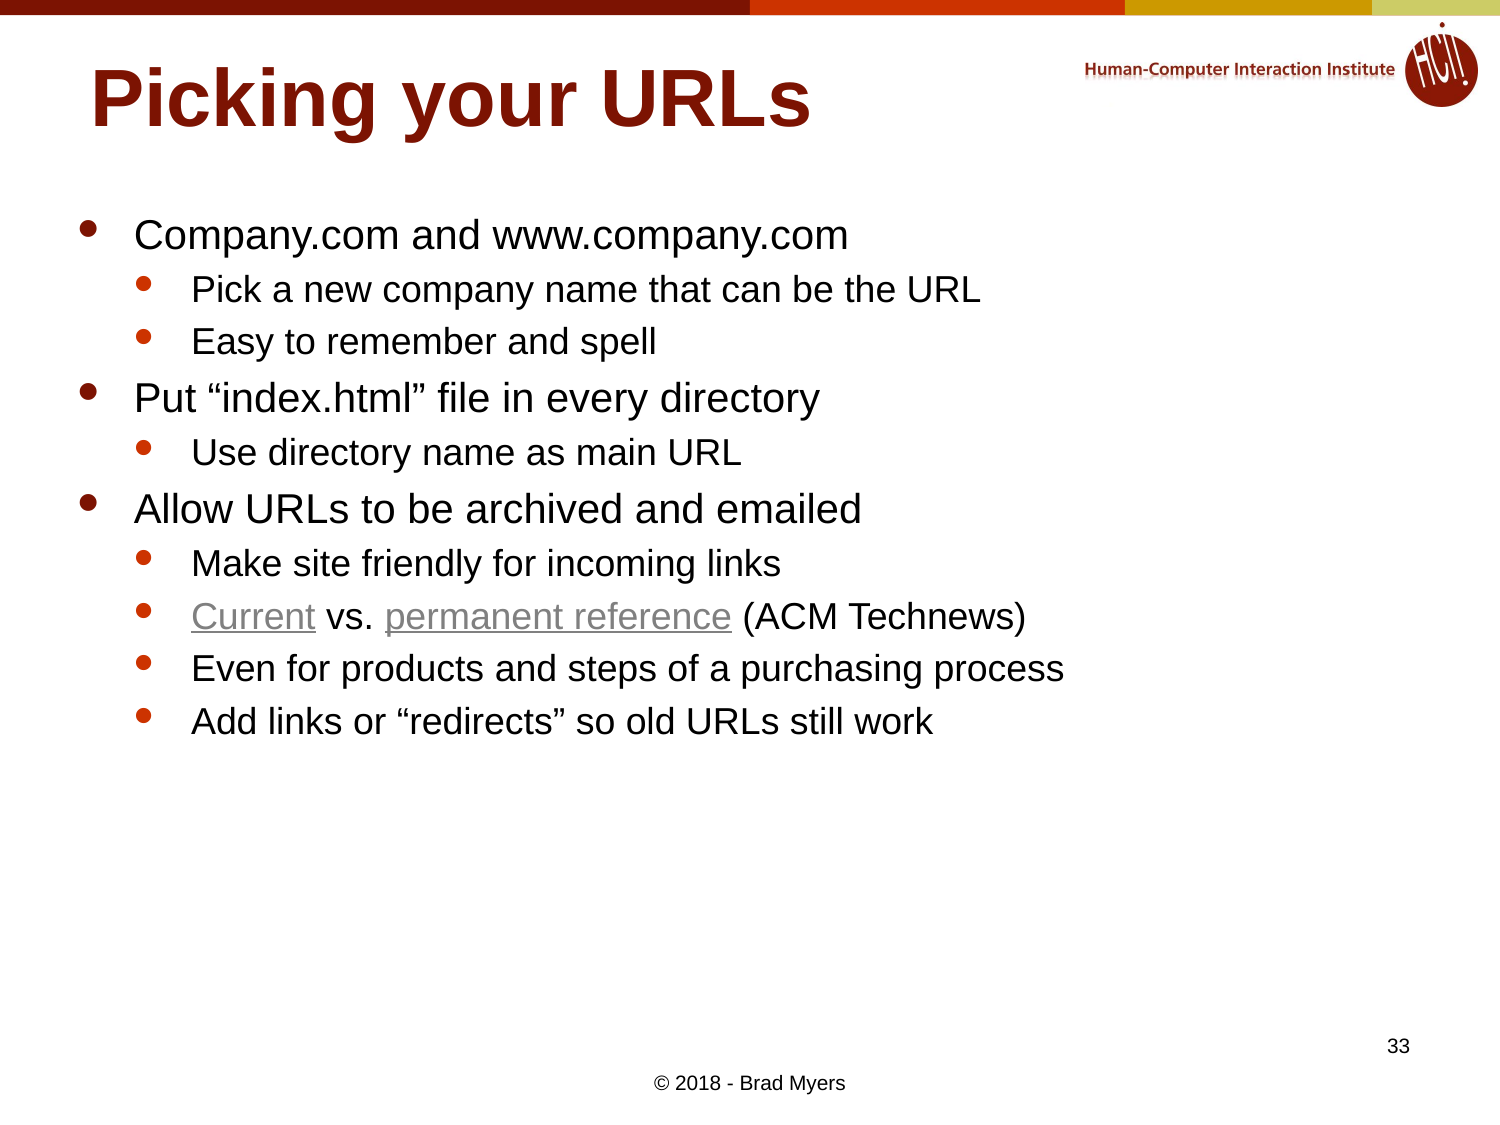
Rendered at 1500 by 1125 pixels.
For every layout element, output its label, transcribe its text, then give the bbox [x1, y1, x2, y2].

title Picking your URLs [74, 0, 1313, 151]
picture [1313, 22, 1478, 107]
list Company.com and www.company.com Pick a new company name that can be the URL Easy to remember and spell Put “index.html” file in every directory Use directory name as main URL Allow URLs to be archived and emailed Make site friendly for incoming links Current vs. permanent reference (ACM Technews) Even for products and steps of a purchasing process Add links or “redirects” so old URLs still work [62, 199, 1426, 1038]
slide_number 33 [1074, 1024, 1426, 1101]
footer © 2018 - Brad Myers [512, 1062, 988, 1101]
